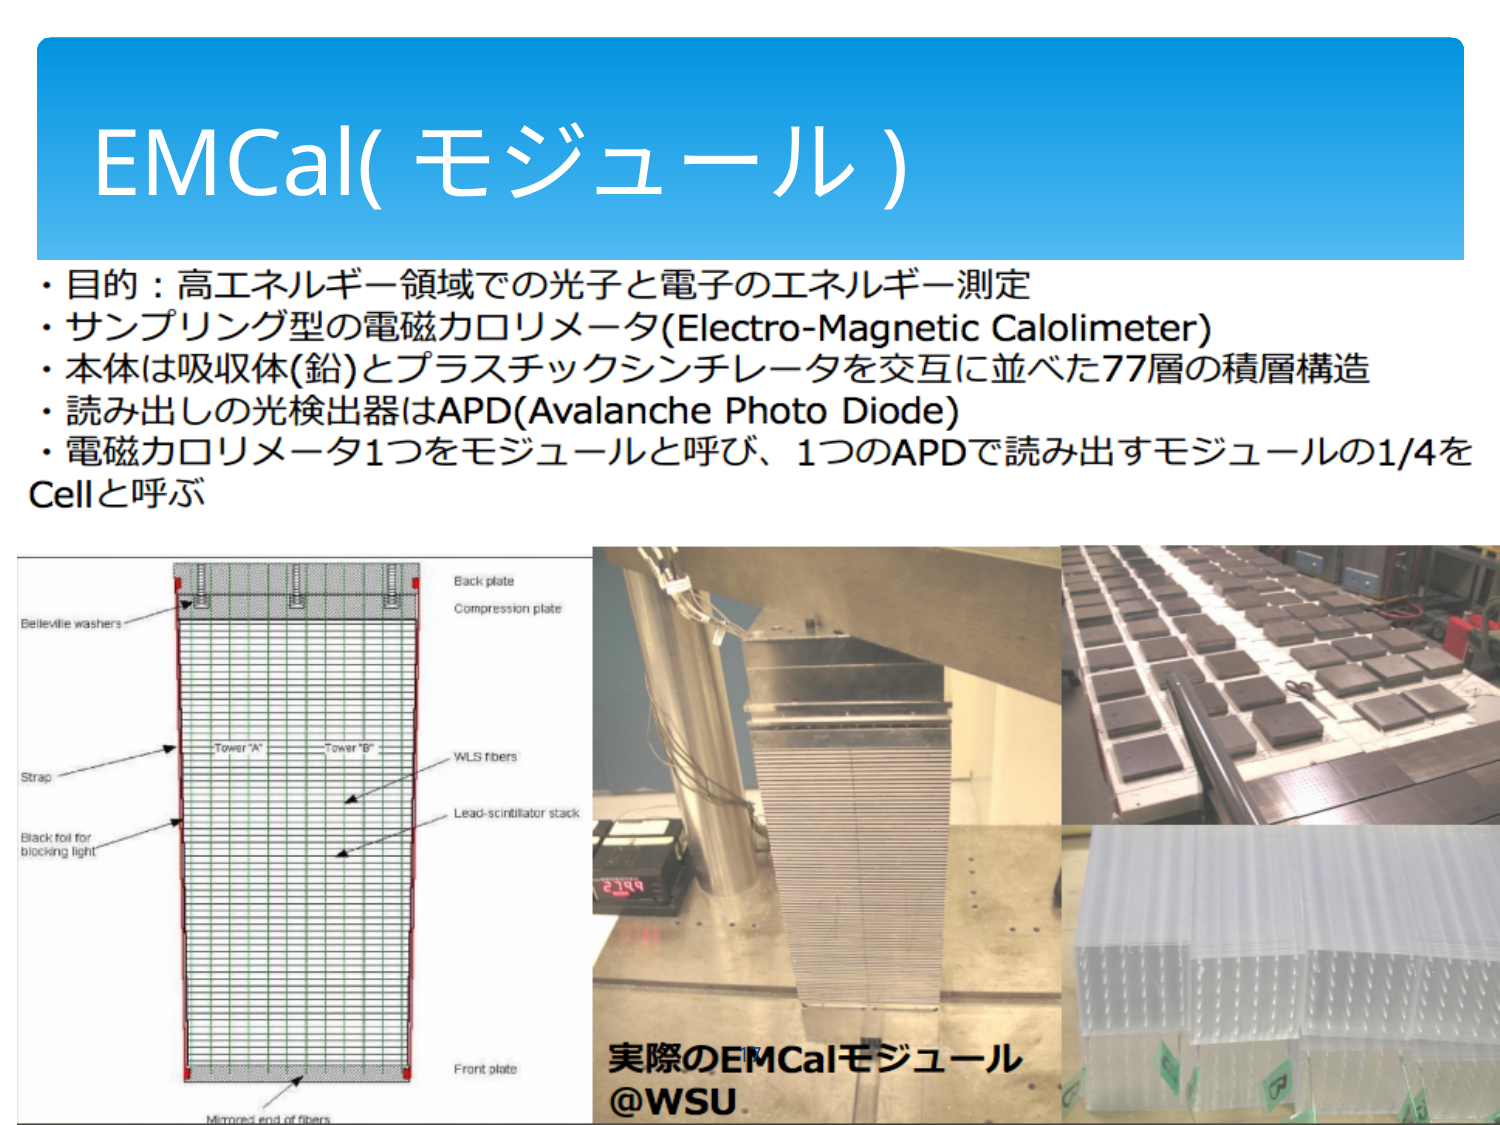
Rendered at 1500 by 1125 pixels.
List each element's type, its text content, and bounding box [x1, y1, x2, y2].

picture [17, 260, 1500, 1125]
title EMCal(モジュール) [75, 55, 1425, 258]
